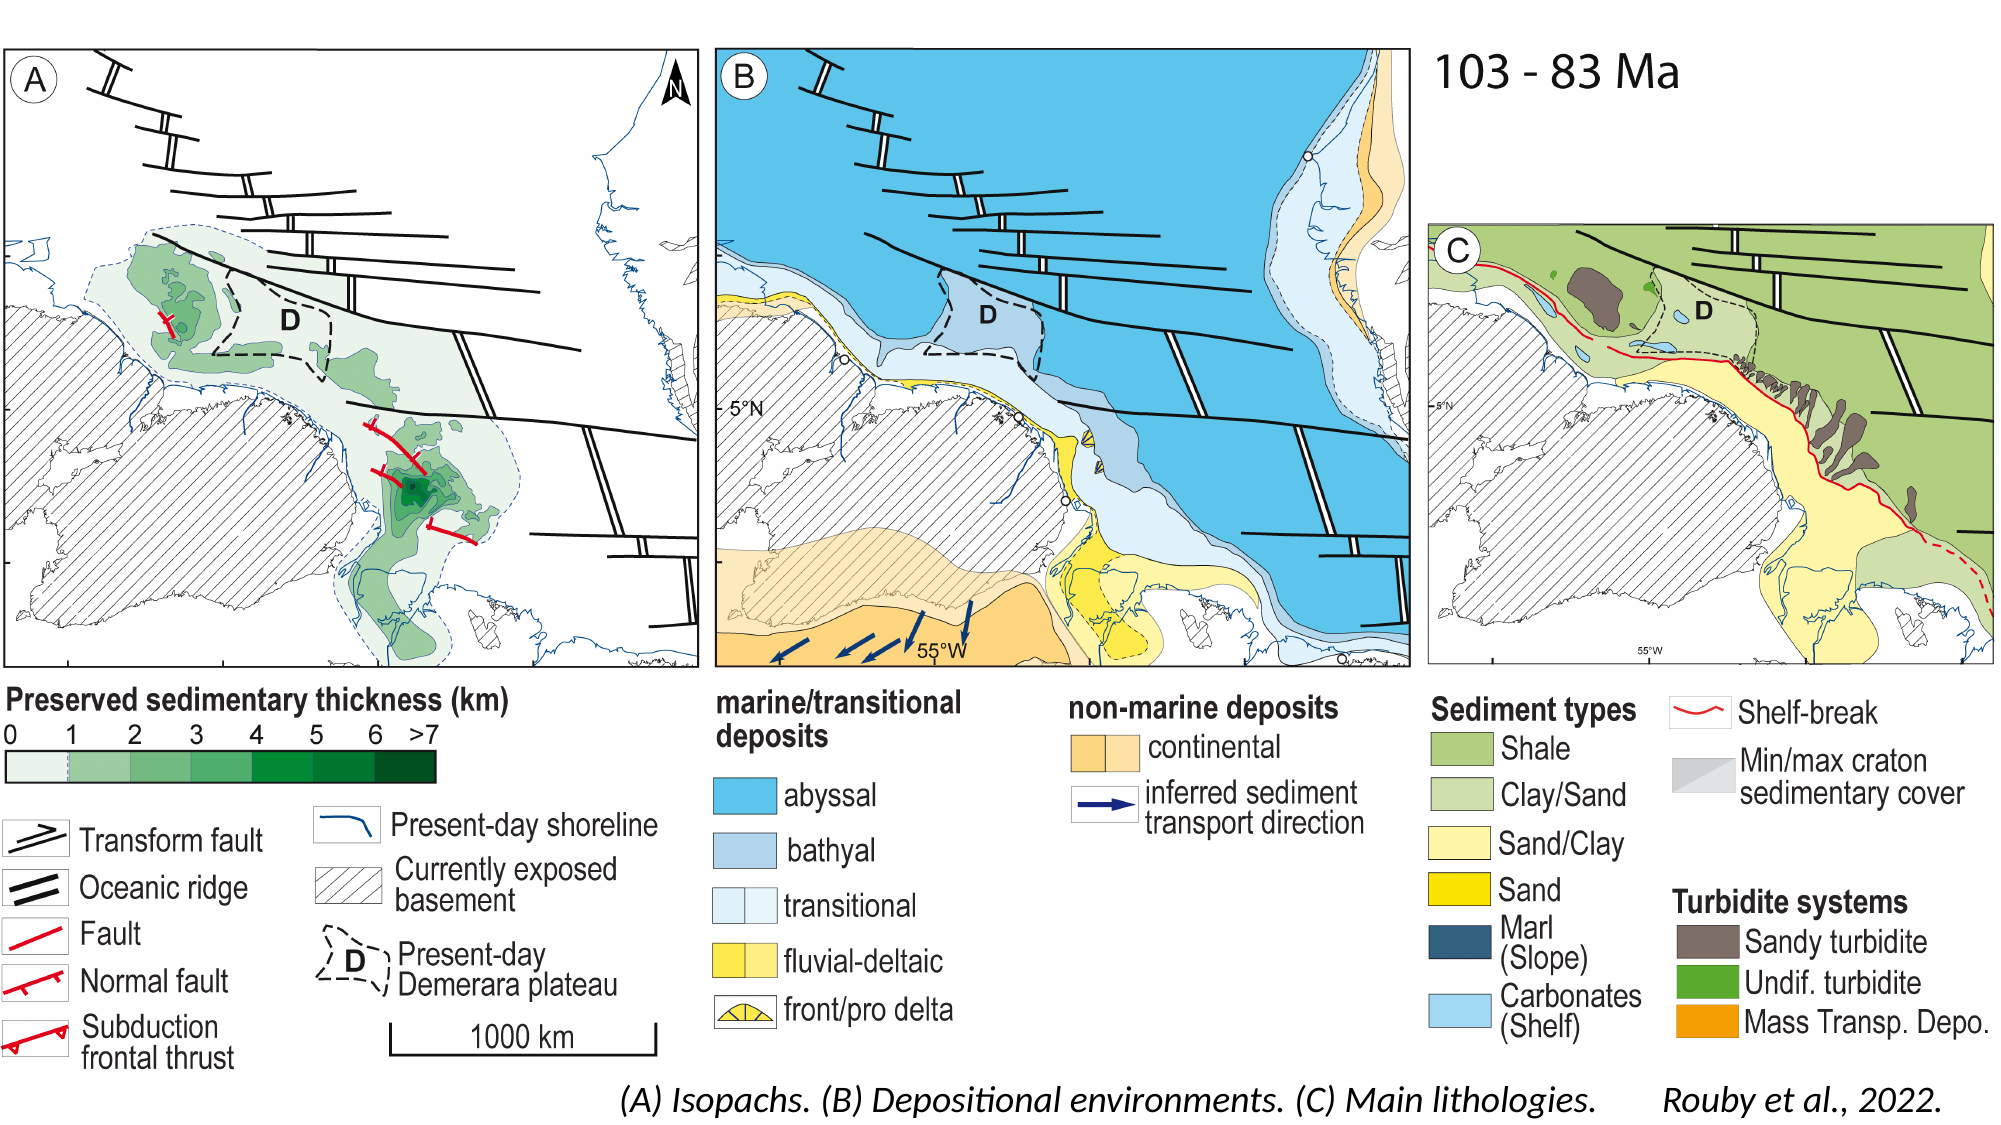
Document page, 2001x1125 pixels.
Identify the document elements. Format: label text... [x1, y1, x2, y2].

text_box Rouby et al., 2022. [1396, 1081, 1959, 1125]
text_box (A) Isopachs. (B) Depositional environments. (C) Main lithologies. [603, 1081, 1396, 1125]
picture [0, 44, 2000, 1081]
